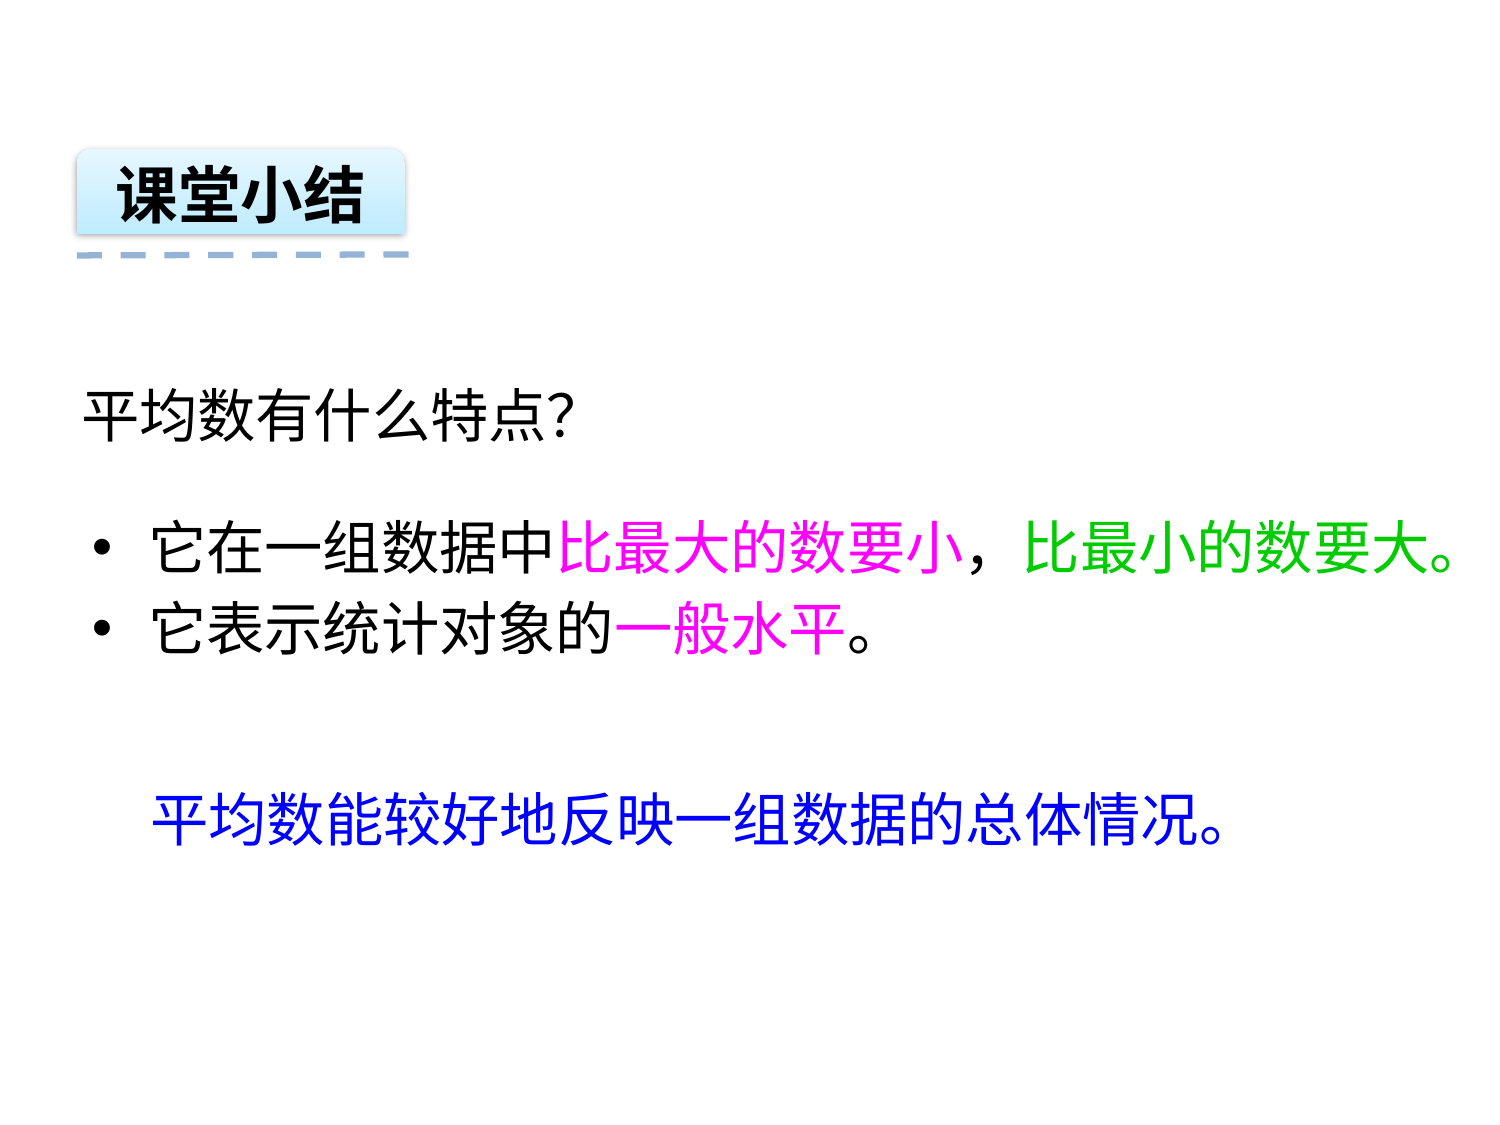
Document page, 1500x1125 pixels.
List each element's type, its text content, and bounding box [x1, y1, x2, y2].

list 它在一组数据中比最大的数要小，比最小的数要大。 它表示统计对象的一般水平。 [76, 503, 1500, 740]
title 平均数有什么特点？ [0, 349, 662, 480]
text_box 平均数能较好地反映一组数据的总体情况。 [135, 774, 1364, 861]
text_box 课堂小结 [76, 148, 406, 235]
